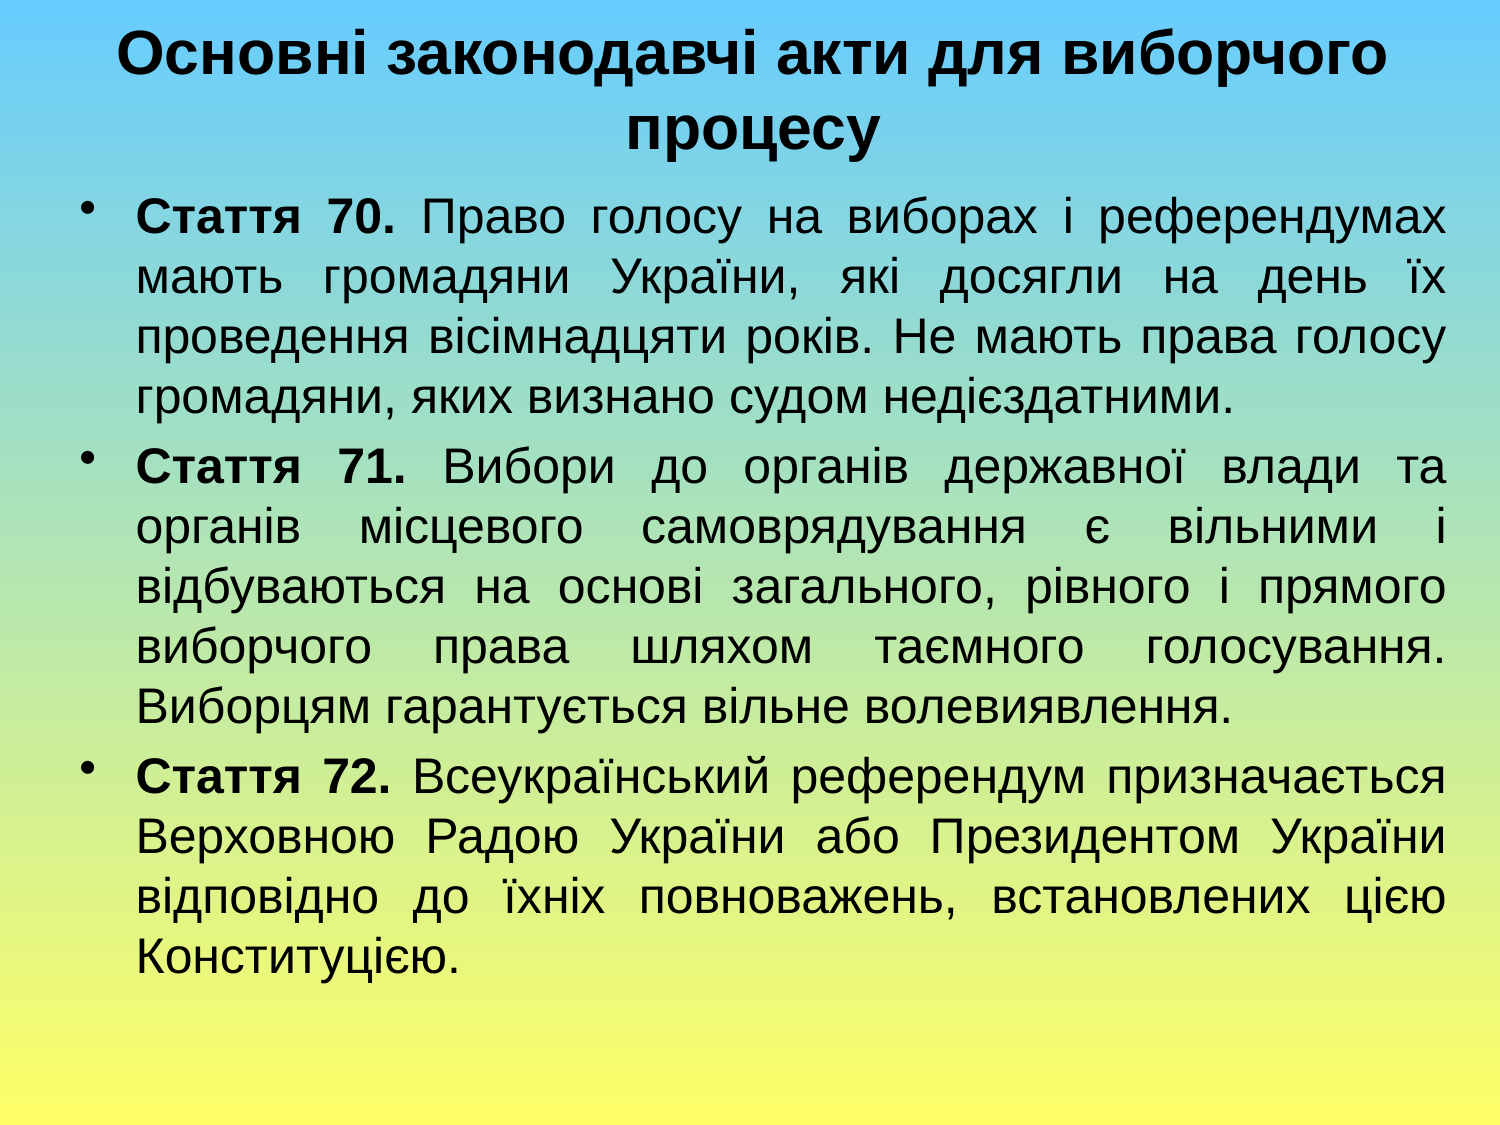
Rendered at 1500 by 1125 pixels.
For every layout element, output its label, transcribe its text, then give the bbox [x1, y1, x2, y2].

list Стаття 70. Право голосу на виборах і референдумах мають громадяни України, які досягли на день їх проведення вісімнадцяти років. Не мають права голосу громадяни, яких визнано судом недієздатними. Стаття 71. Вибори до органів державної влади та органів місцевого самоврядування є вільними і відбуваються на основі загального, рівного і прямого виборчого права шляхом таємного голосування. Виборцям гарантується вільне волевиявлення. Стаття 72. Всеукраїнський референдум призначається Верховною Радою України або Президентом України відповідно до їхніх повноважень, встановлених цією Конституцією. [64, 176, 1463, 1077]
title Основні законодавчі акти для виборчого процесу [32, 25, 1475, 171]
text_box [711, 26, 739, 76]
